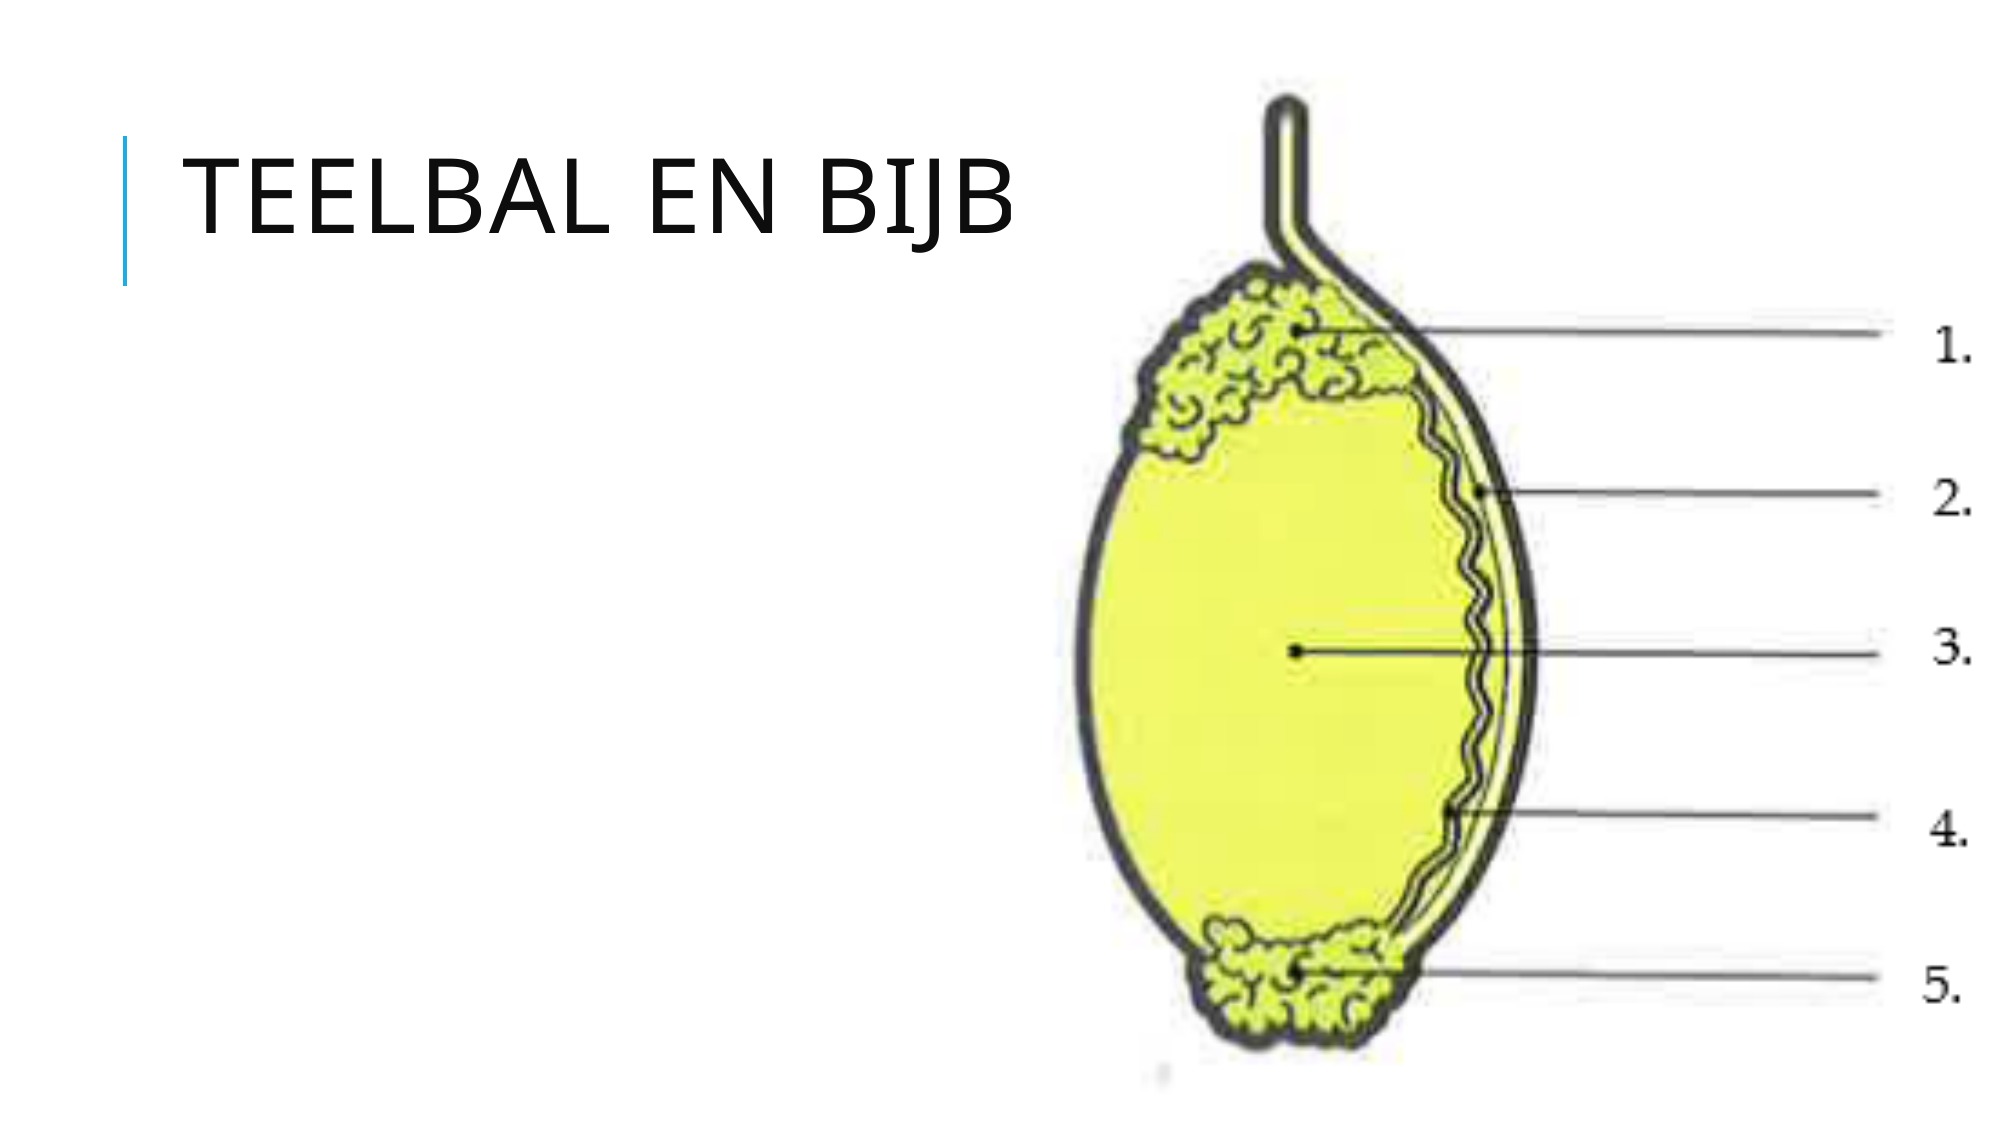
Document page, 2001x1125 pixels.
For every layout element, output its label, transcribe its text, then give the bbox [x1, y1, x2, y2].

picture [1010, 0, 2000, 1125]
title Teelbal en bijbal [168, 79, 1003, 328]
